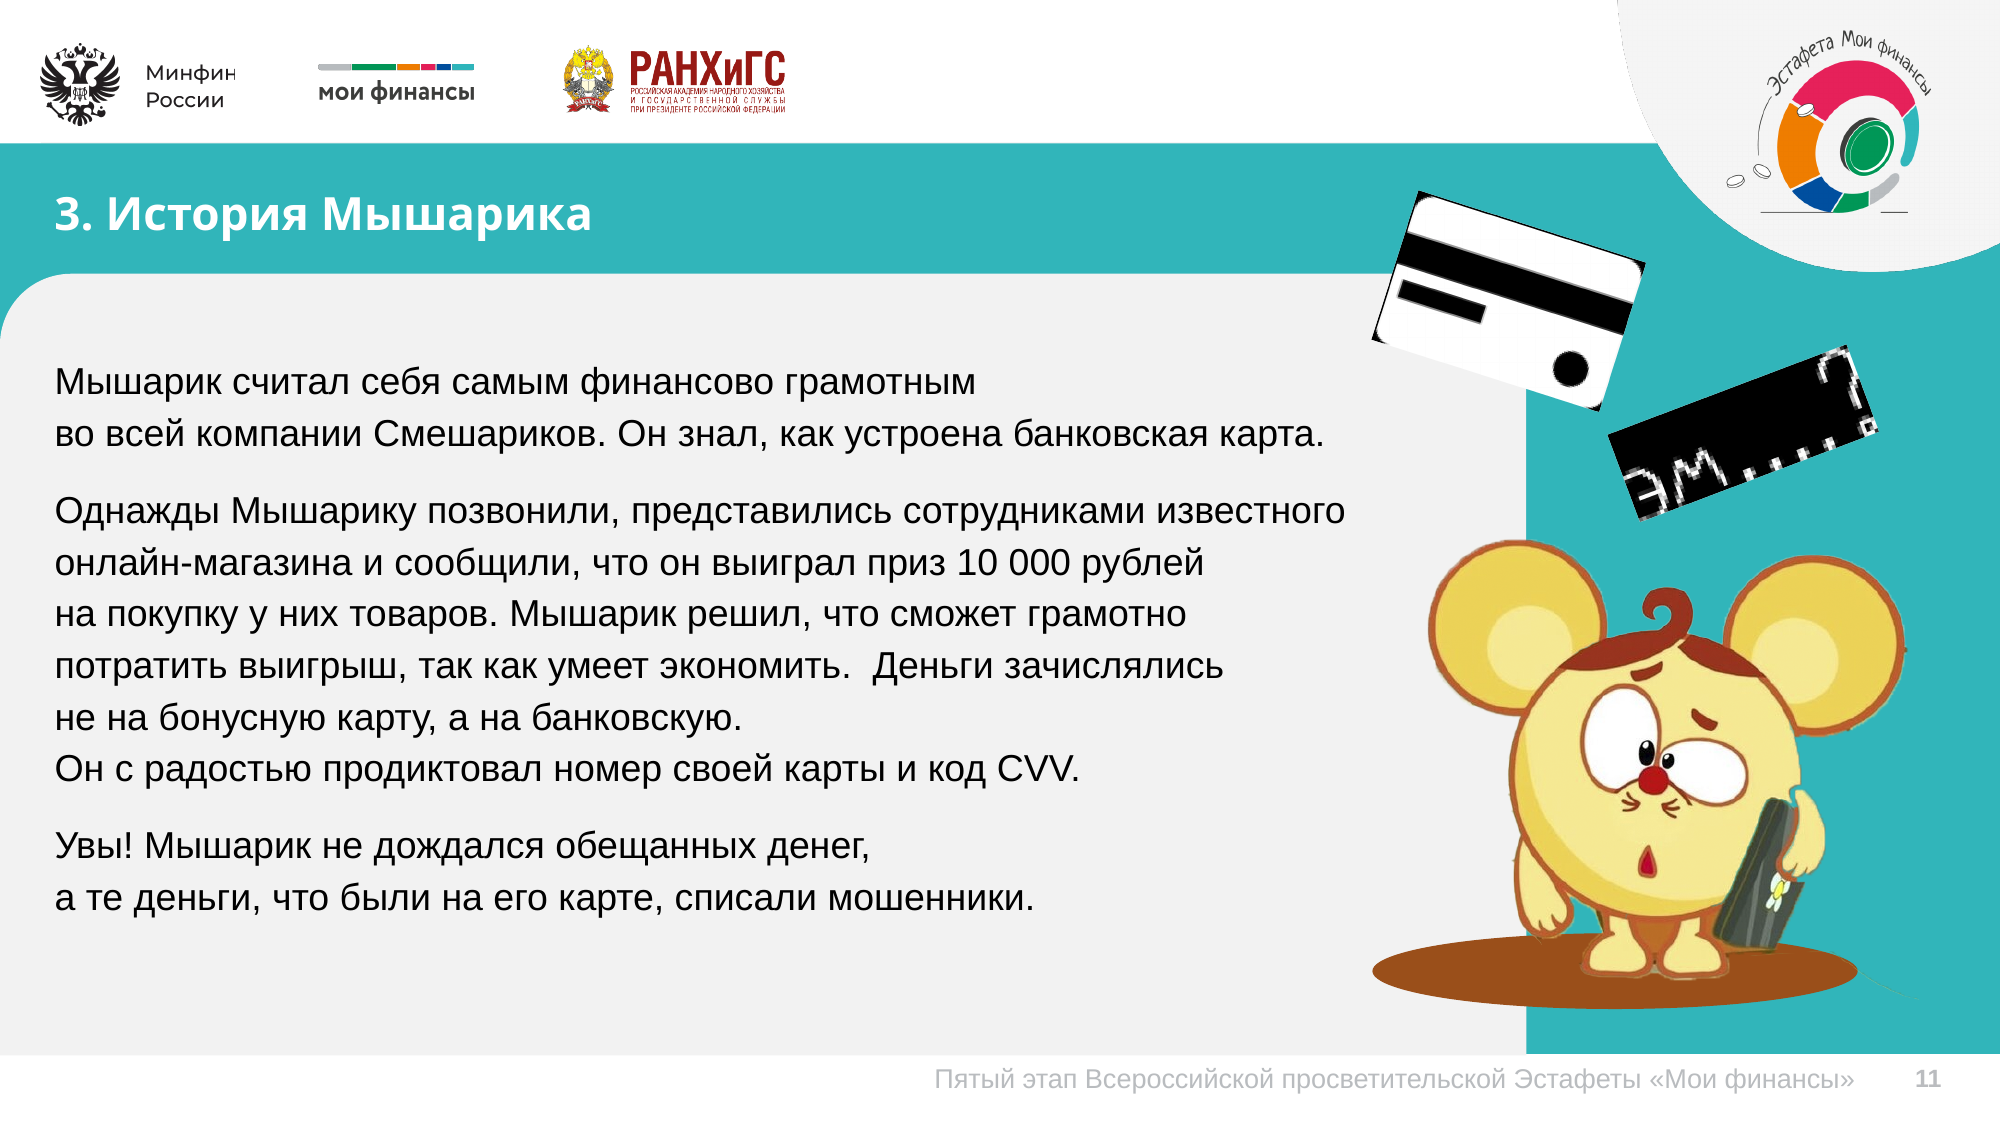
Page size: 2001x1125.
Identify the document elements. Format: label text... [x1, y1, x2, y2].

picture [318, 64, 474, 104]
picture [1372, 0, 2000, 411]
text_box Мышарик считал себя самым финансово грамотным во всей компании Смешариков. Он знал, как устроена банковская карта. Однажды Мышарику позвонили, представились сотрудниками известного онлайн-магазина и сообщили, что он выиграл приз 10 000 рублей на покупку у них товаров. Мышарик решил, что сможет грамотно потратить выигрыш, так как умеет экономить. Деньги зачислялись не на бонусную карту, а на банковскую. Он с радостью продиктовал номер своей карты и код CVV. Увы! Мышарик не дождался обещанных денег, а те деньги, что были на его карте, списали мошенники. [54, 350, 1354, 988]
text_box [0, 273, 1527, 1056]
picture [1372, 345, 1920, 1010]
text_box 3. История Мышарика [54, 190, 654, 274]
picture [40, 43, 235, 126]
picture [562, 45, 785, 114]
